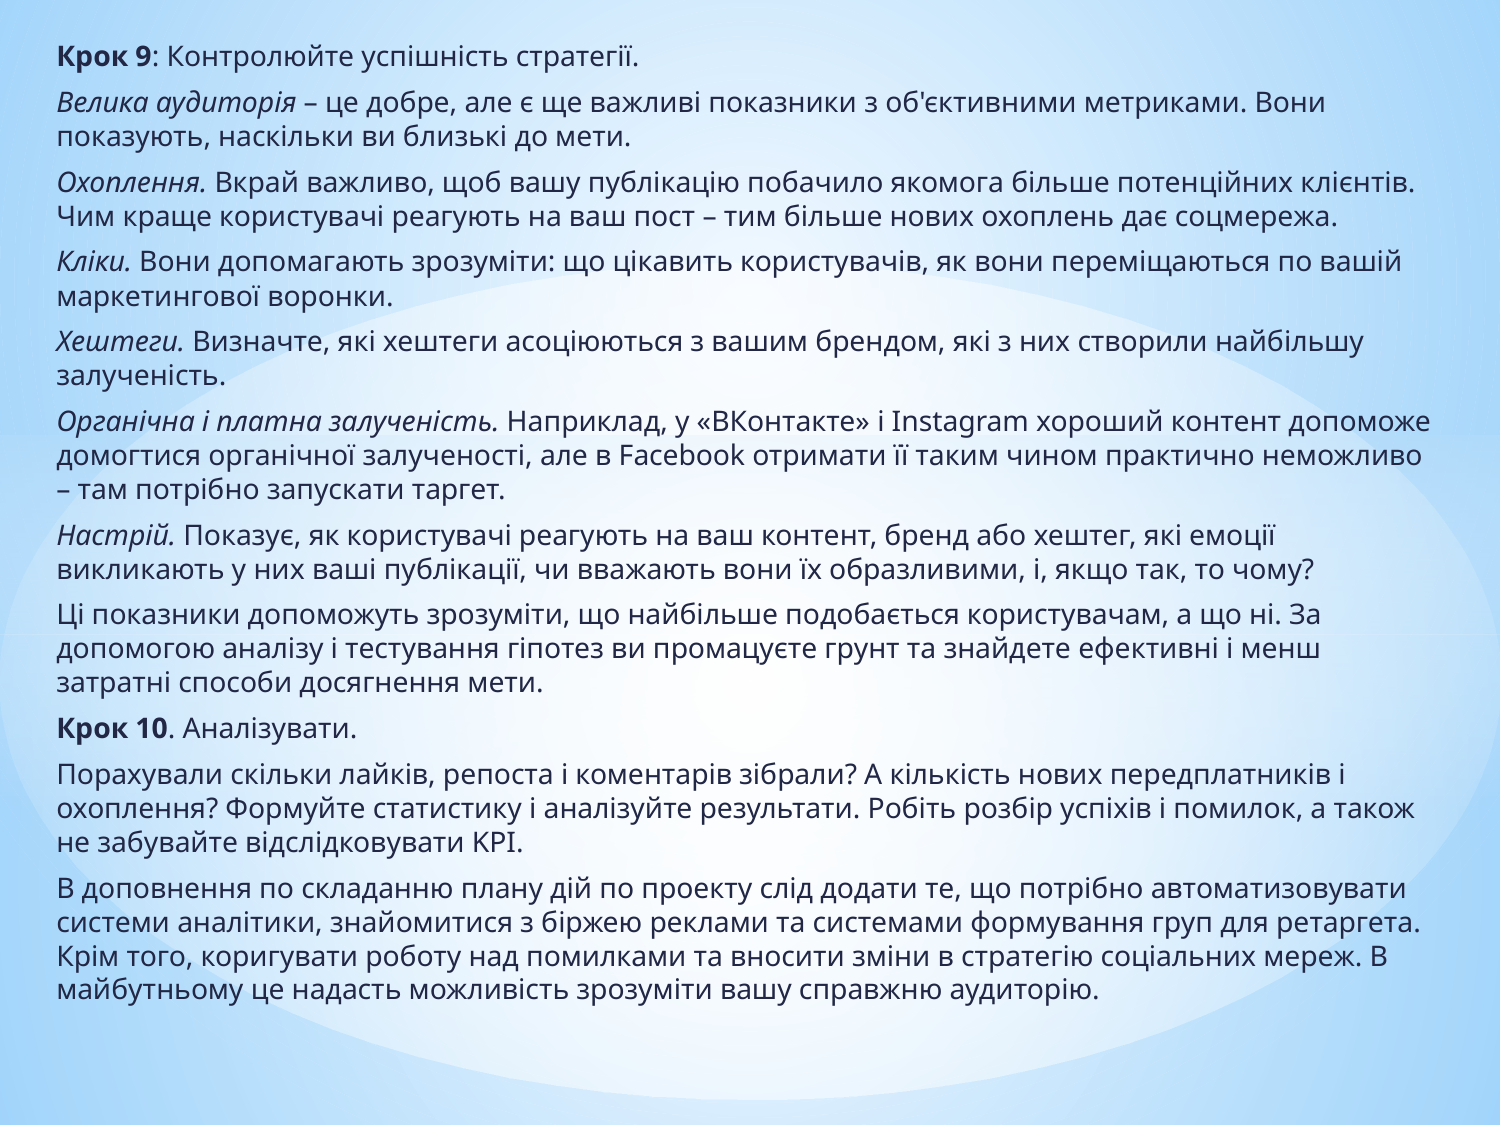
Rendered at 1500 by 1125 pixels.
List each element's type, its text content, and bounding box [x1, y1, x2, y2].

subtitle Крок 9: Контролюйте успішність стратегії. Велика аудиторія – це добре, але є ще важливі показники з об'єктивними метриками. Вони показують, наскільки ви близькі до мети. Охоплення. Вкрай важливо, щоб вашу публікацію побачило якомога більше потенційних клієнтів. Чим краще користувачі реагують на ваш пост – тим більше нових охоплень дає соцмережа. Кліки. Вони допомагають зрозуміти: що цікавить користувачів, як вони переміщаються по вашій маркетингової воронки. Хештеги. Визначте, які хештеги асоціюються з вашим брендом, які з них створили найбільшу залученість. Органічна і платна залученість. Наприклад, у «ВКонтакте» і Instagram хороший контент допоможе домогтися органічної залученості, але в Facebook отримати її таким чином практично неможливо – там потрібно запускати таргет. Настрій. Показує, як користувачі реагують на ваш контент, бренд або хештег, які емоції викликають у них ваші публікації, чи вважають вони їх образливими, і, якщо так, то чому? Ці показники допоможуть зрозуміти, що найбільше подобається користувачам, а що ні. За допомогою аналізу і тестування гіпотез ви промацуєте грунт та знайдете ефективні і менш затратні способи досягнення мети. Крок 10. Аналізувати. Порахували скільки лайків, репоста і коментарів зібрали? А кількість нових передплатників і охоплення? Формуйте статистику і аналізуйте результати. Робіть розбір успіхів і помилок, а також не забувайте відслідковувати KPI. В доповнення по складанню плану дій по проекту слід додати те, що потрібно автоматизовувати системи аналітики, знайомитися з біржею реклами та системами формування груп для ретаргета. Крім того, коригувати роботу над помилками та вносити зміни в стратегію соціальних мереж. В майбутньому це надасть можливість зрозуміти вашу справжню аудиторію. [41, 30, 1447, 1083]
